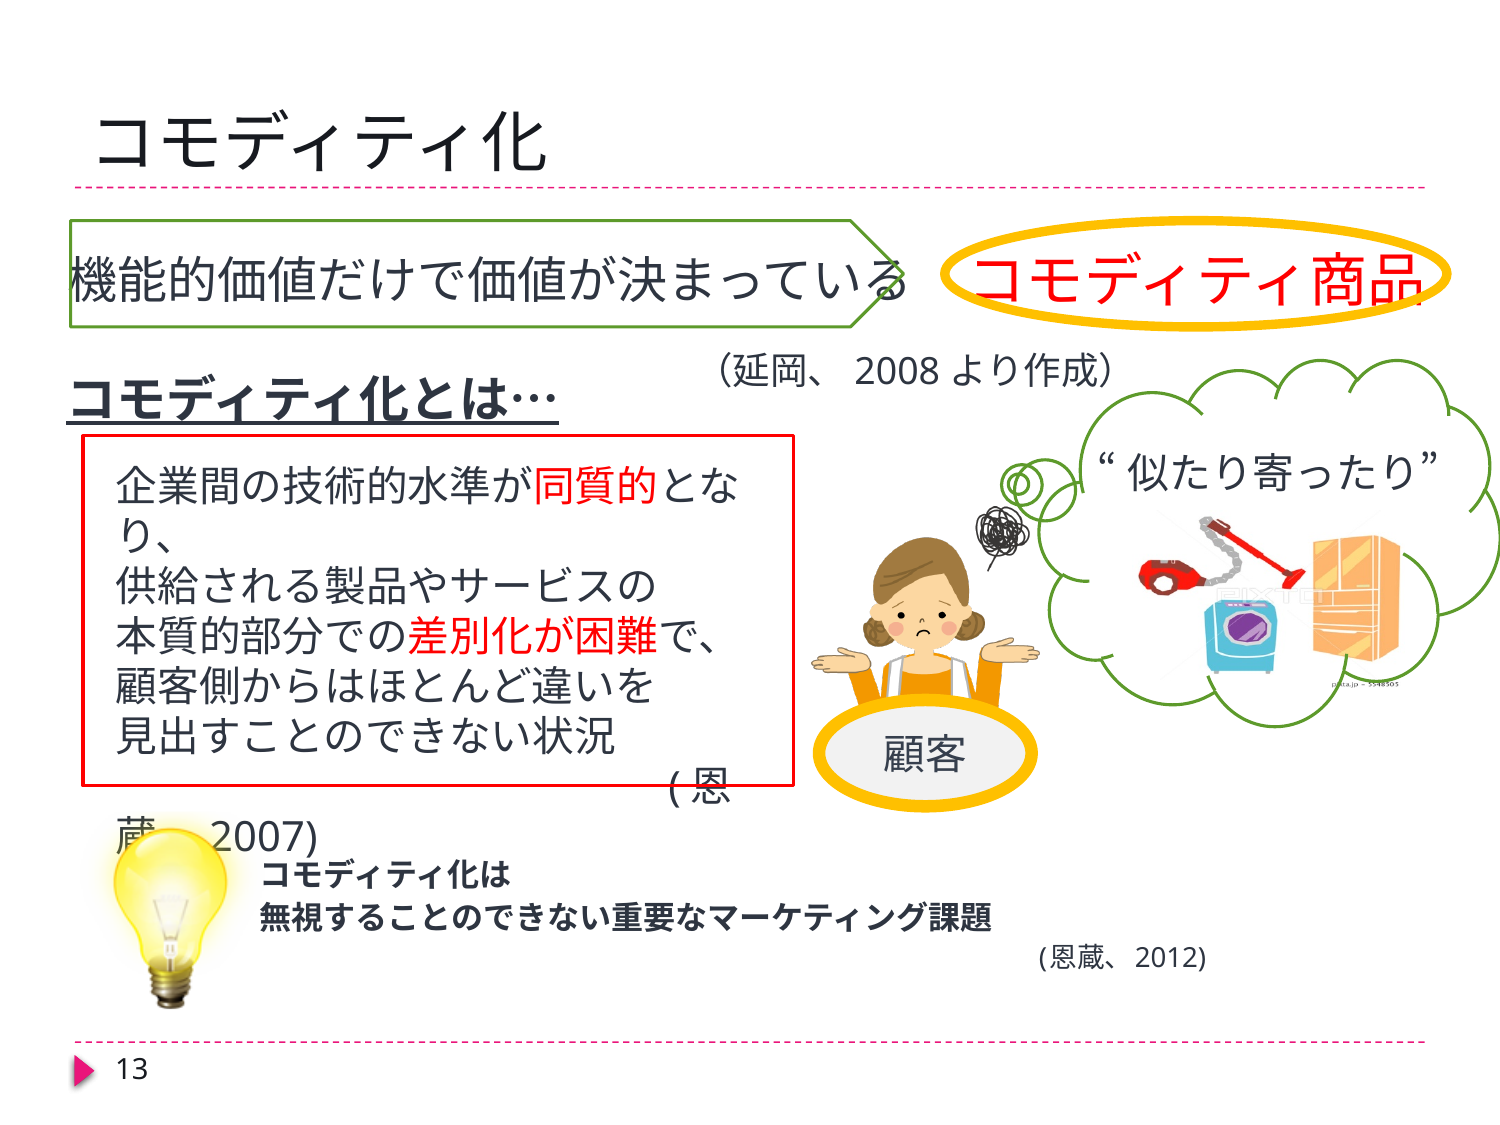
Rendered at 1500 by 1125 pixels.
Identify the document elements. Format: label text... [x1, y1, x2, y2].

text_box 企業間の技術的水準が同質的となり、 供給される製品やサービスの 本質的部分での差別化が困難で、 顧客側からはほとんど違いを 見出すことのできない状況 (恩蔵、2007) [100, 787, 786, 867]
list コモディティ化は 無視することのできない重要なマーケティング課題 (恩蔵、2012) [279, 847, 1237, 1013]
text_box [1418, 247, 1449, 301]
text_box [81, 434, 795, 787]
text_box “似たり寄ったり” [1073, 439, 1084, 481]
picture [1132, 510, 1405, 688]
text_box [65, 220, 1415, 328]
text_box [1144, 701, 1201, 707]
text_box 顧客 [821, 767, 1030, 808]
title コモディティ化 [75, 37, 1425, 188]
picture [811, 506, 1040, 755]
text_box コモディティ化とは… [51, 360, 575, 435]
text_box [999, 358, 1500, 692]
text_box （延岡、2008より作成） [680, 339, 1151, 399]
text_box [1219, 701, 1331, 729]
slide_number 13 [100, 1042, 426, 1103]
picture [73, 810, 274, 1011]
